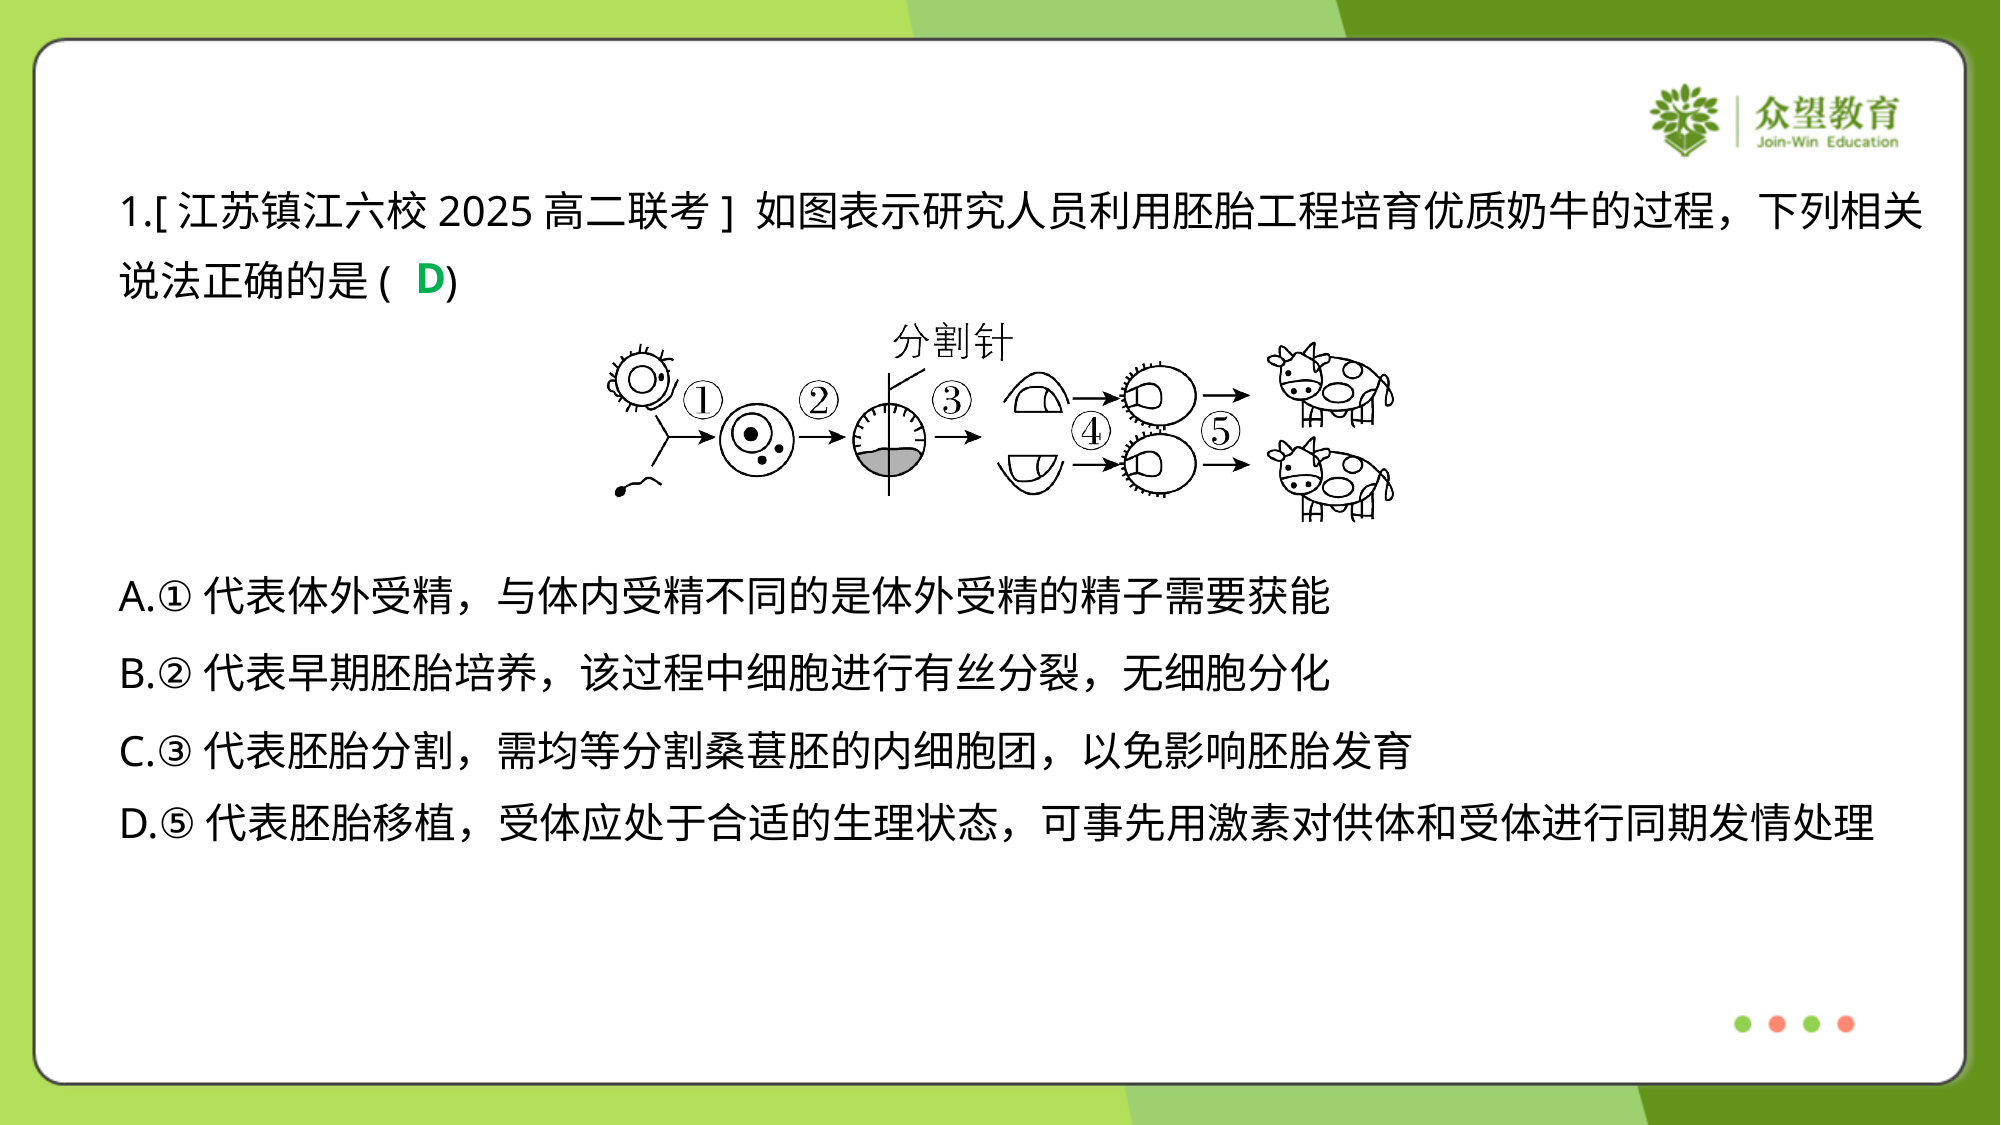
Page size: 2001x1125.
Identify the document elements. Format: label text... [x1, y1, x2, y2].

picture [0, 0, 2000, 1125]
text_box 1.[江苏镇江六校2025高二联考] 如图表示研究人员利用胚胎工程培育优质奶牛的过程，下列相关 说法正确的是( ) [118, 159, 1883, 298]
text_box D [399, 231, 463, 296]
text_box A.①代表体外受精，与体内受精不同的是体外受精的精子需要获能 B.②代表早期胚胎培养，该过程中细胞进行有丝分裂，无细胞分化 C.③代表胚胎分割，需均等分割桑葚胚的内细胞团，以免影响胚胎发育 D.⑤代表胚胎移植，受体应处于合适的生理状态，可事先用激素对供体和受体进行同期发情处理 [118, 545, 1883, 840]
